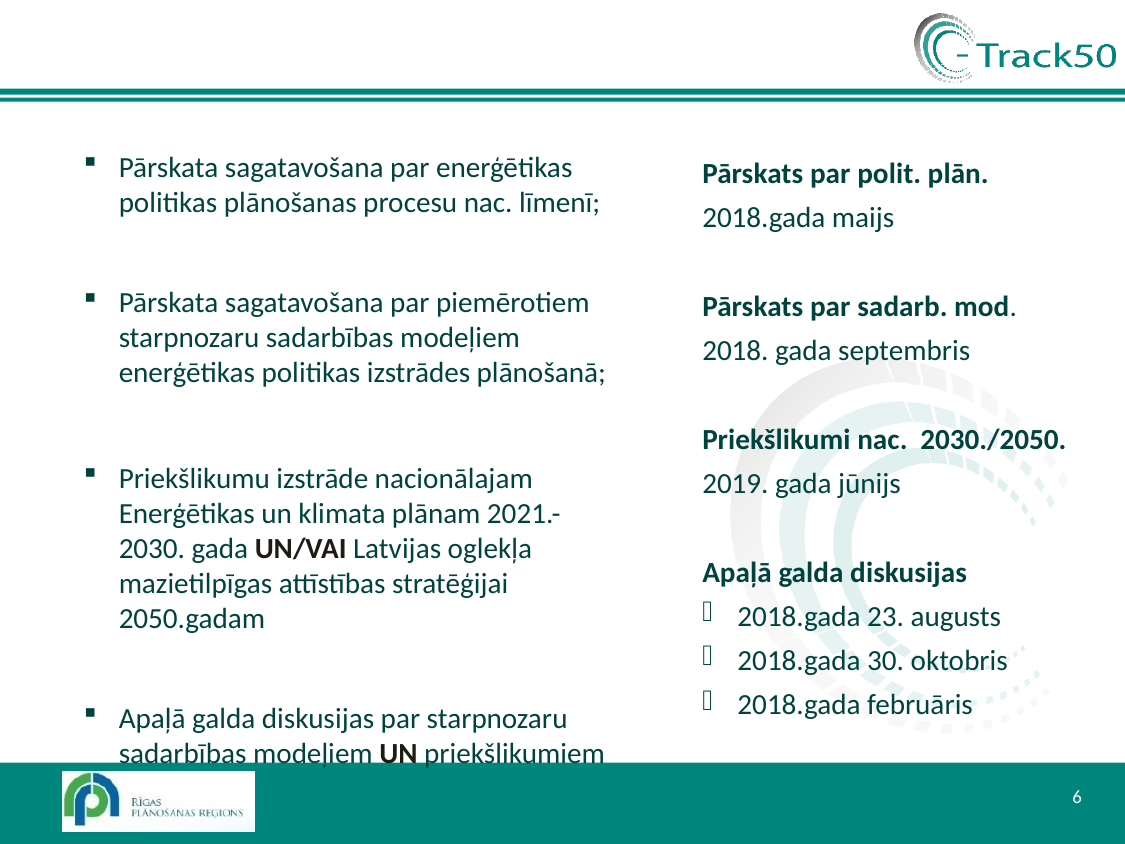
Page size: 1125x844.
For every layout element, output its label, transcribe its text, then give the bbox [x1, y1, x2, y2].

list Pārskata sagatavošana par enerģētikas politikas plānošanas procesu nac. līmenī; Pārskata sagatavošana par piemērotiem starpnozaru sadarbības modeļiem enerģētikas politikas izstrādes plānošanā; Priekšlikumu izstrāde nacionālajam Enerģētikas un klimata plānam 2021.-2030. gada UN/VAI Latvijas oglekļa mazietilpīgas attīstības stratēģijai 2050.gadam Apaļā galda diskusijas par starpnozaru sadarbības modeļiem UN priekšlikumiem [12, 141, 625, 692]
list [62, 771, 255, 832]
picture [914, 13, 1116, 83]
text_box Pārskats par polit. plān. 2018.gada maijs Pārskats par sadarb. mod. 2018. gada septembris Priekšlikumi nac. 2030./2050. 2019. gada jūnijs Apaļā galda diskusijas 2018.gada 23. augusts 2018.gada 30. oktobris 2018.gada februāris [687, 146, 1090, 790]
slide_number 6 [881, 773, 1097, 819]
